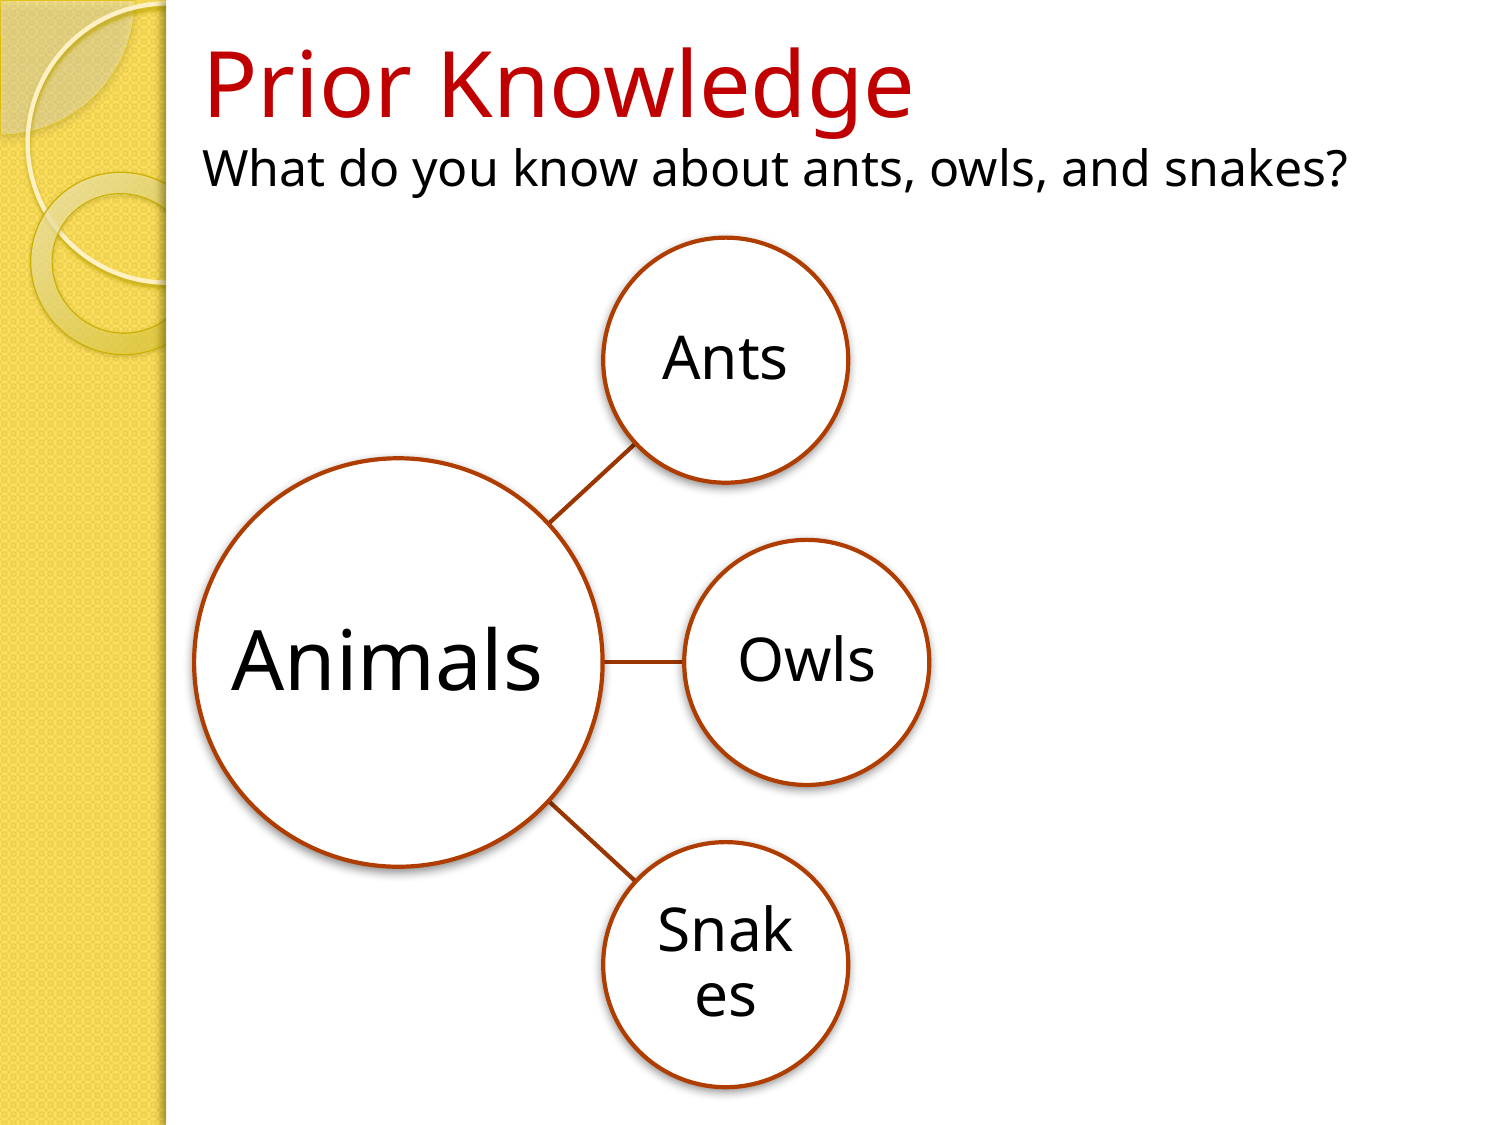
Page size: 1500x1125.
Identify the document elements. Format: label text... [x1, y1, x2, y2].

title Prior Knowledge What do you know about ants, owls, and snakes? [187, 37, 1475, 185]
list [49, 237, 1466, 1088]
